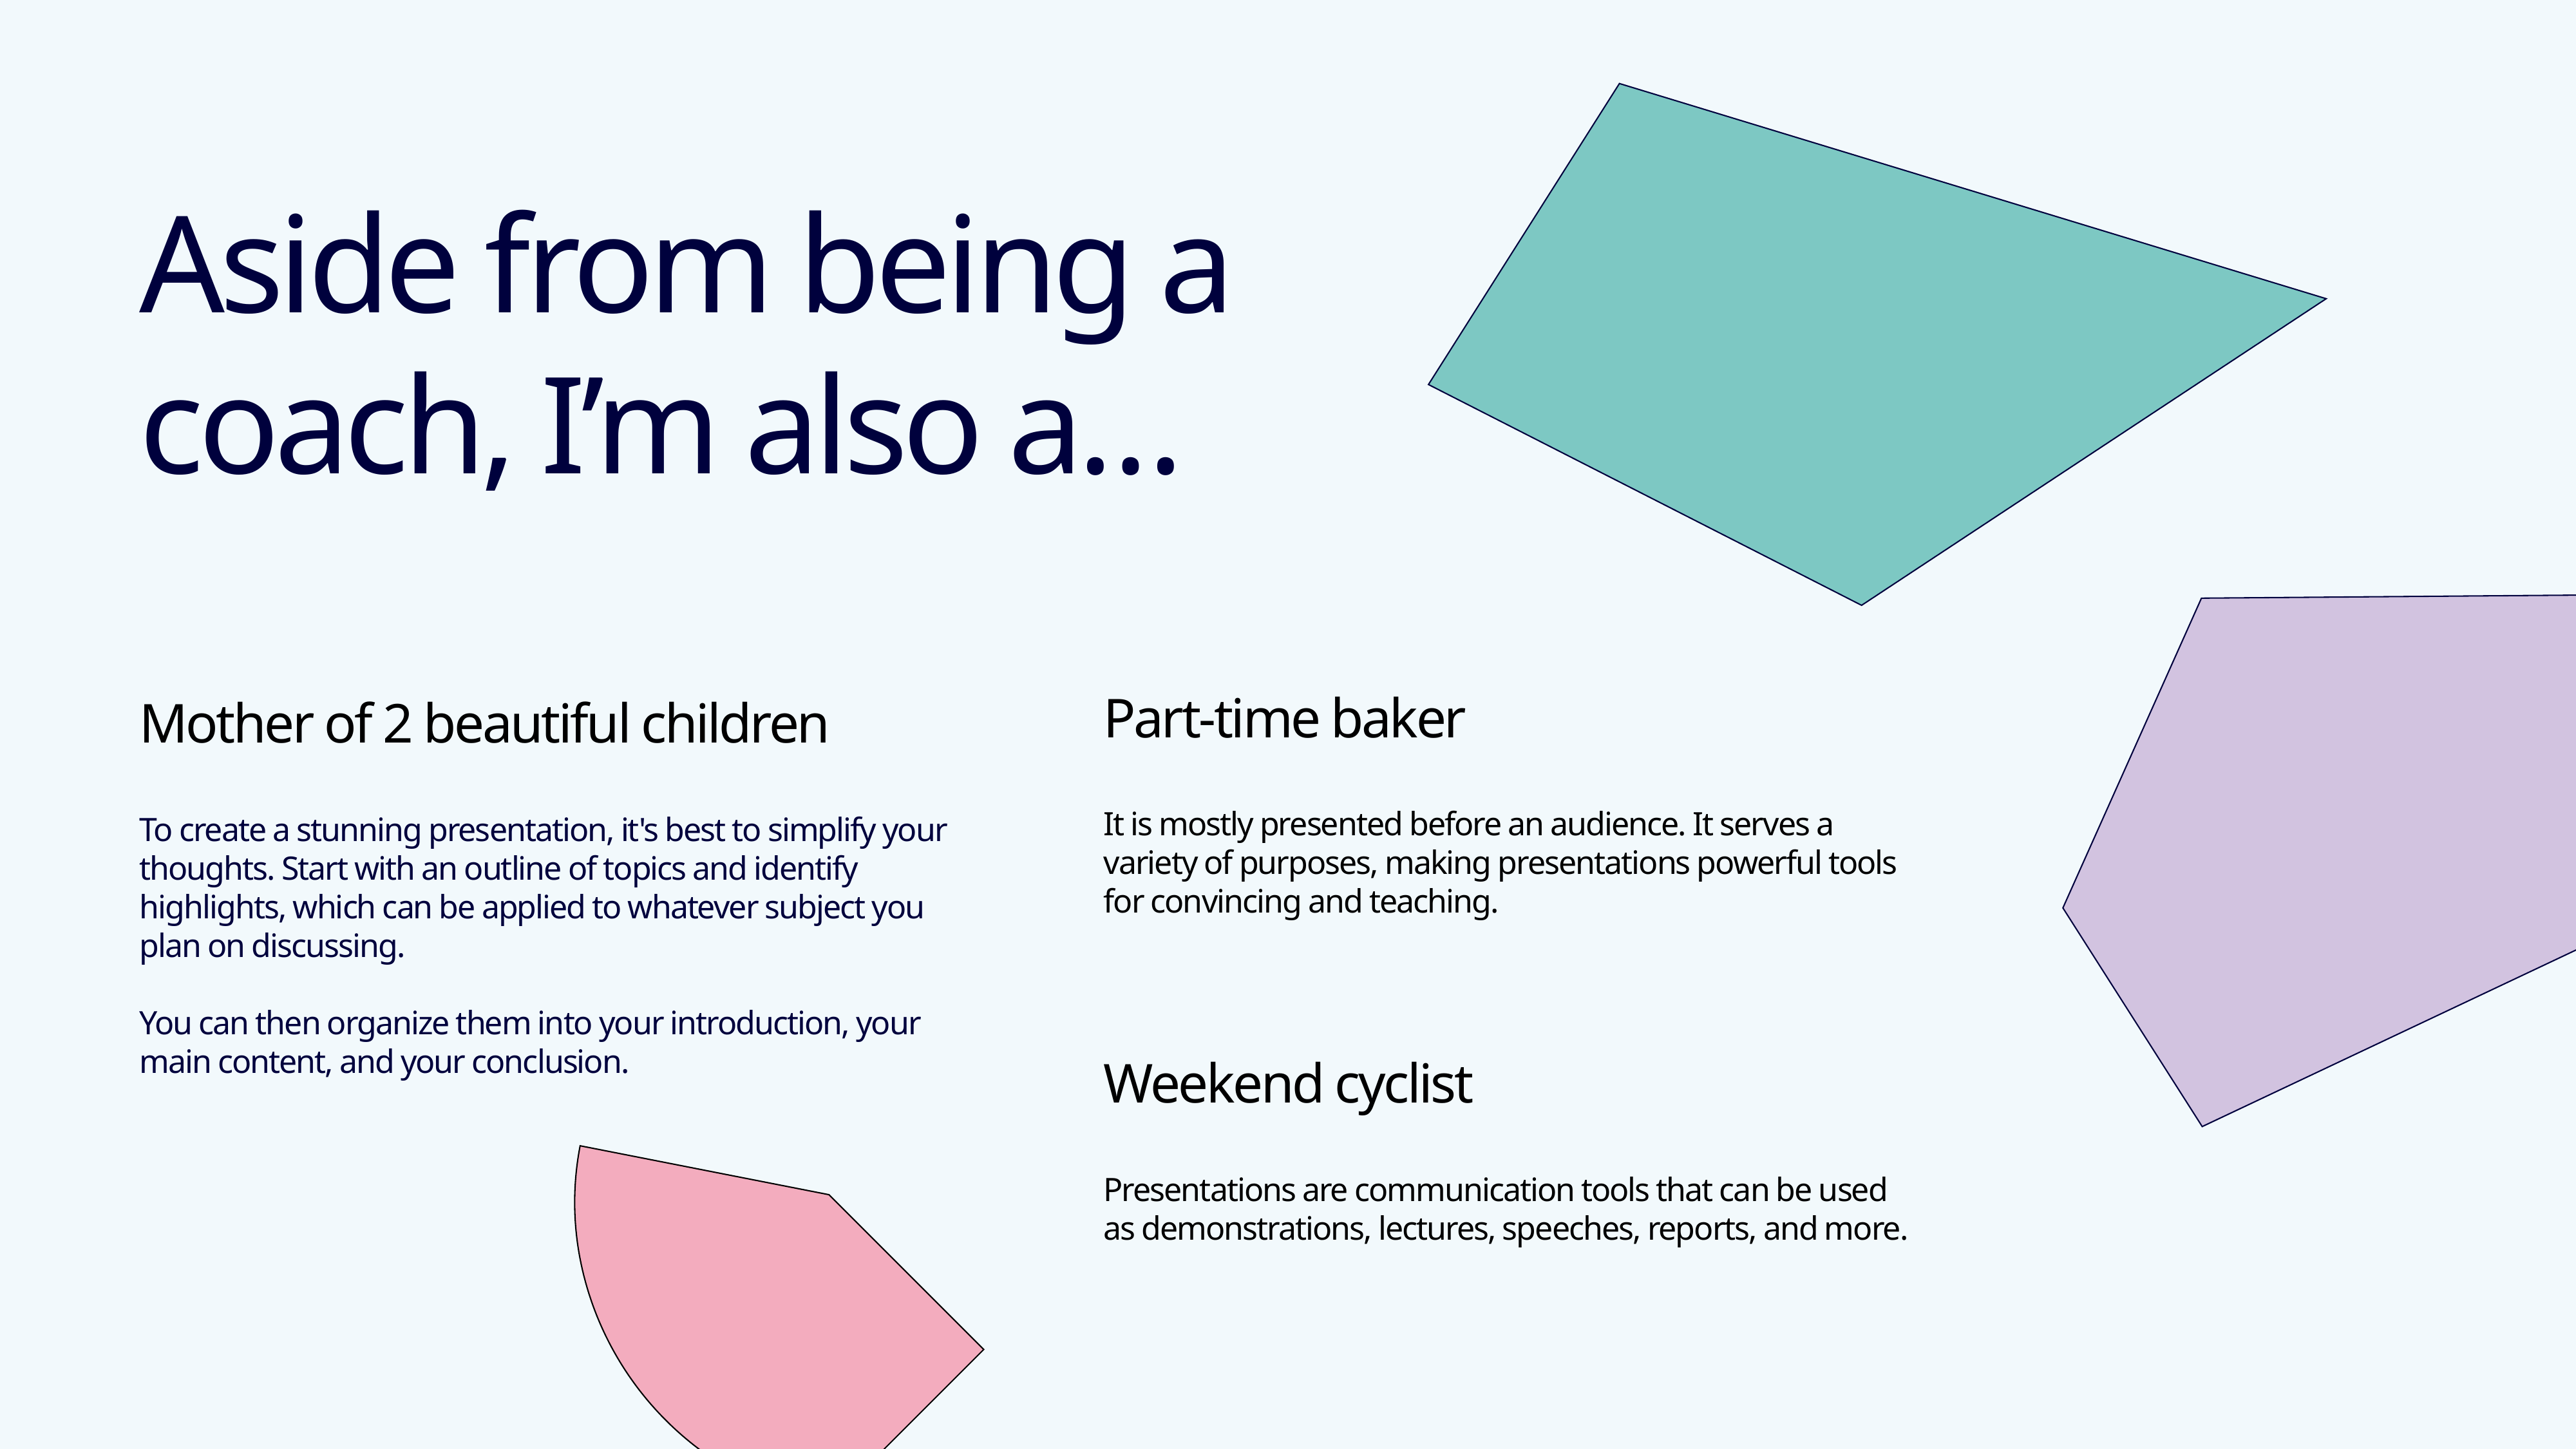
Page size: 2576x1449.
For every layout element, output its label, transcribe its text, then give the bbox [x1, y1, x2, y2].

text_box [575, 1219, 984, 1449]
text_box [1097, 1045, 1928, 1338]
text_box Aside from being a coach, I’m also a… [134, 173, 1589, 506]
text_box [1562, 83, 2327, 605]
text_box [2063, 595, 2576, 1127]
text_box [134, 685, 964, 1219]
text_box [1097, 679, 1928, 972]
